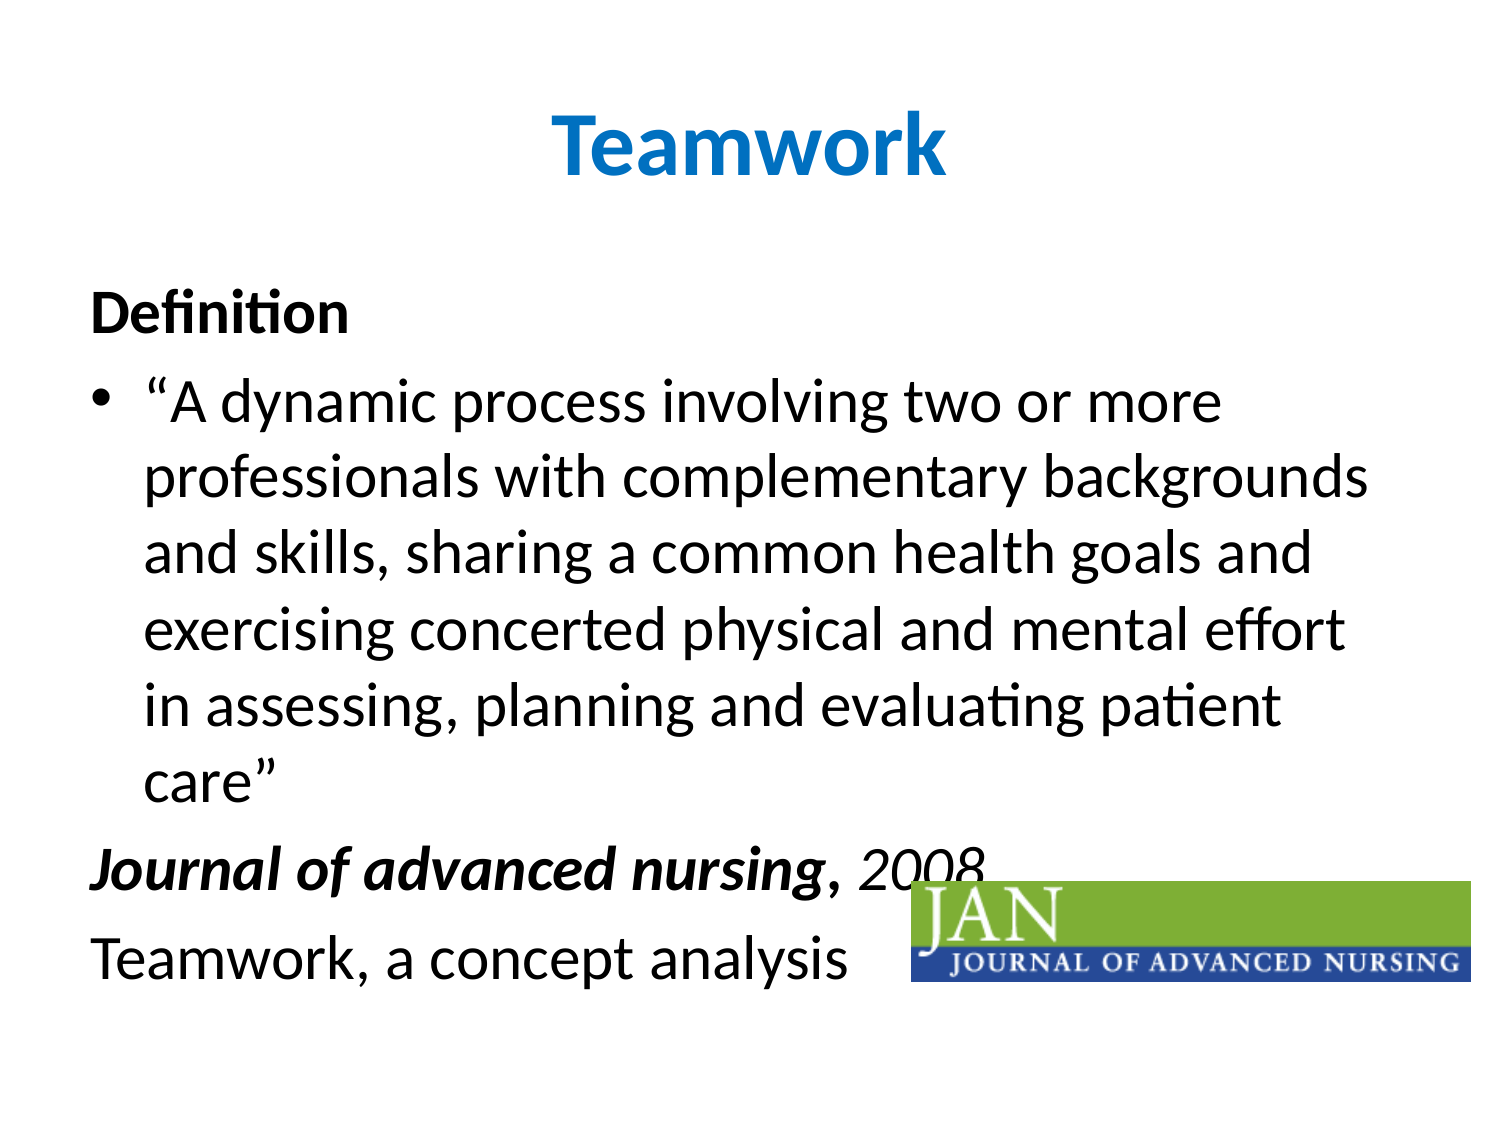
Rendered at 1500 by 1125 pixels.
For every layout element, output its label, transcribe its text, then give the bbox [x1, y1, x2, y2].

list Definition “A dynamic process involving two or more professionals with complementary backgrounds and skills, sharing a common health goals and exercising concerted physical and mental effort in assessing, planning and evaluating patient care” Journal of advanced nursing, 2008 Teamwork, a concept analysis [75, 262, 1425, 1005]
picture [910, 881, 1471, 982]
title Teamwork [75, 45, 1425, 233]
